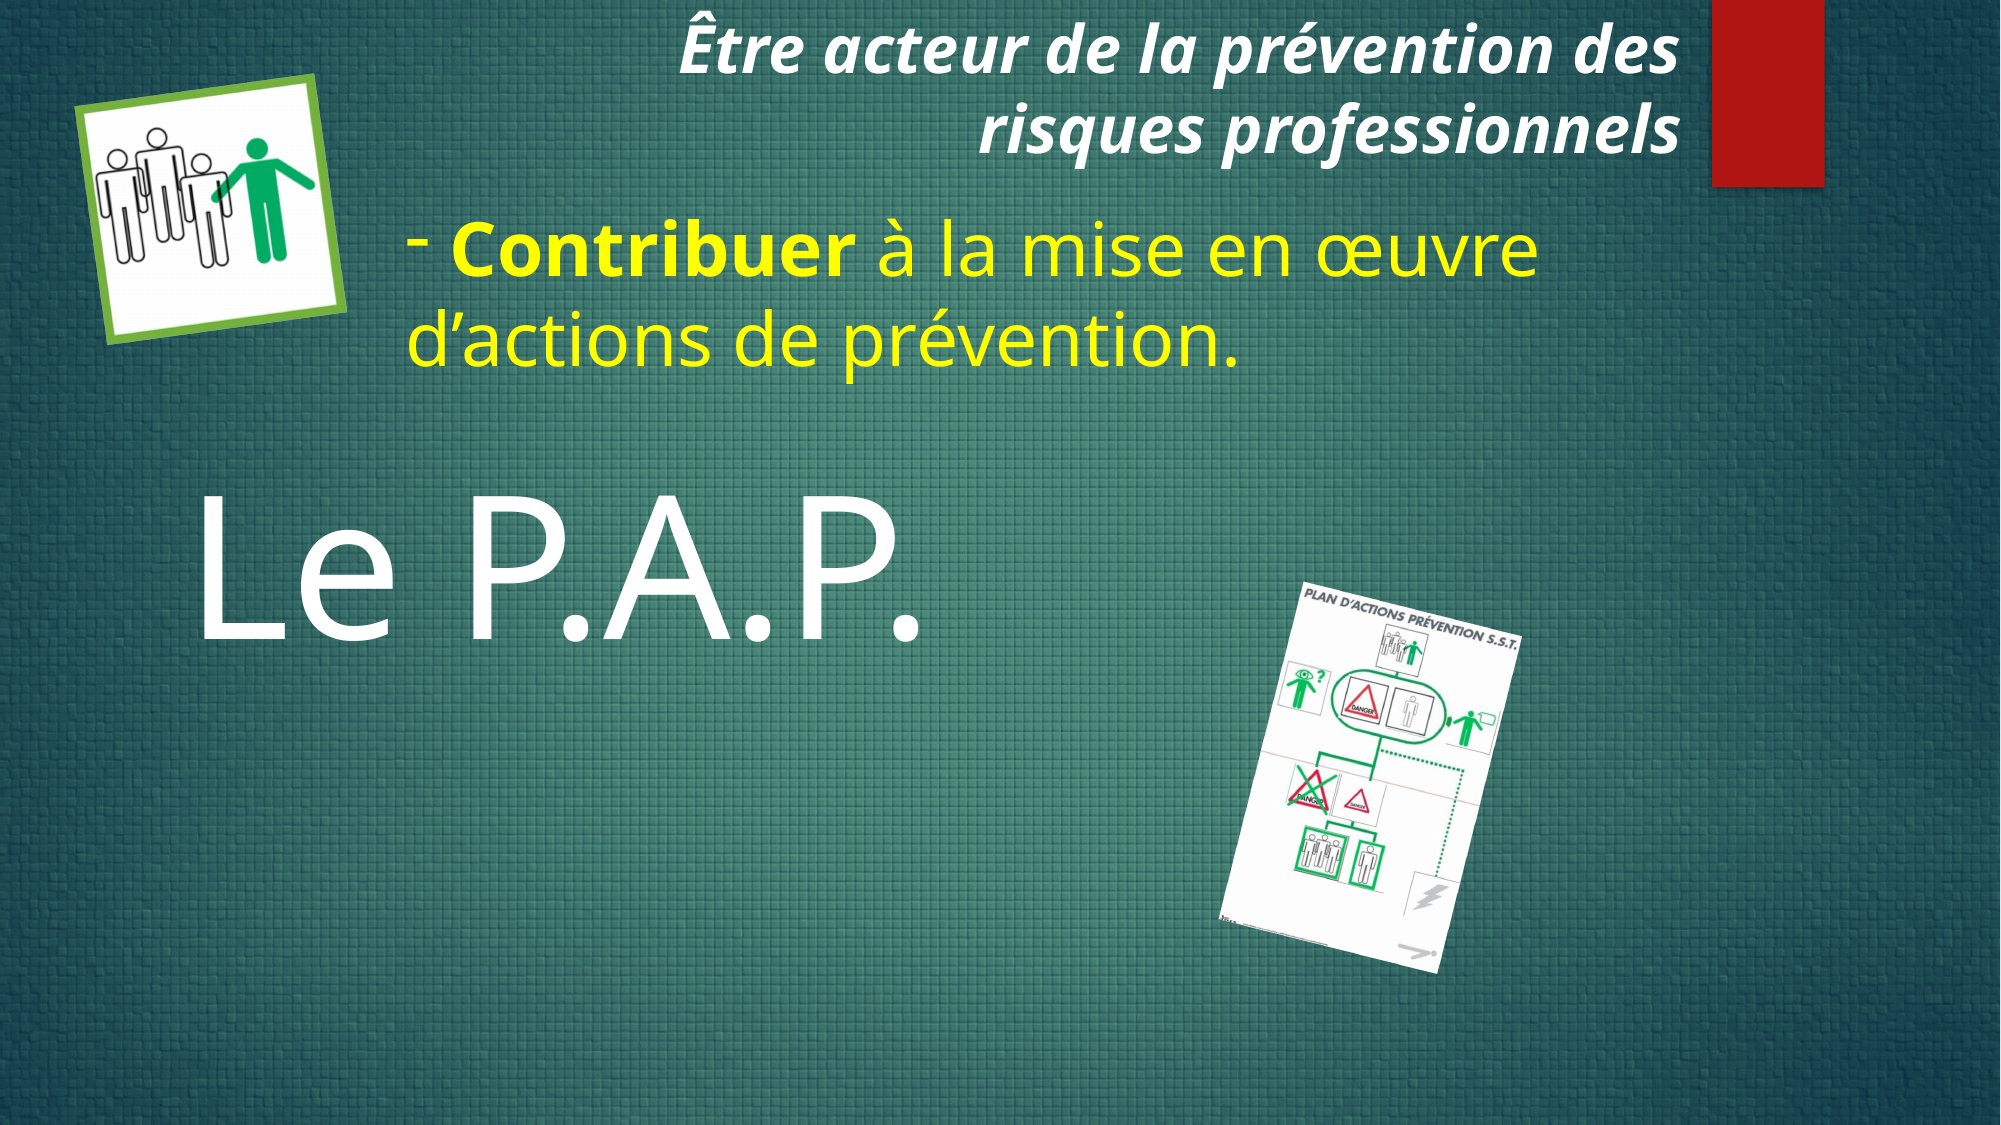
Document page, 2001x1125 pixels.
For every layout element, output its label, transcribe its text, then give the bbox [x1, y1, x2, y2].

text_box Le P.A.P. [170, 432, 1956, 688]
picture [75, 74, 346, 344]
text_box Être acteur de la prévention des risques professionnels [657, 0, 1697, 175]
text_box Contribuer à la mise en œuvre d’actions de prévention. [390, 194, 1737, 390]
picture [1219, 582, 1521, 973]
